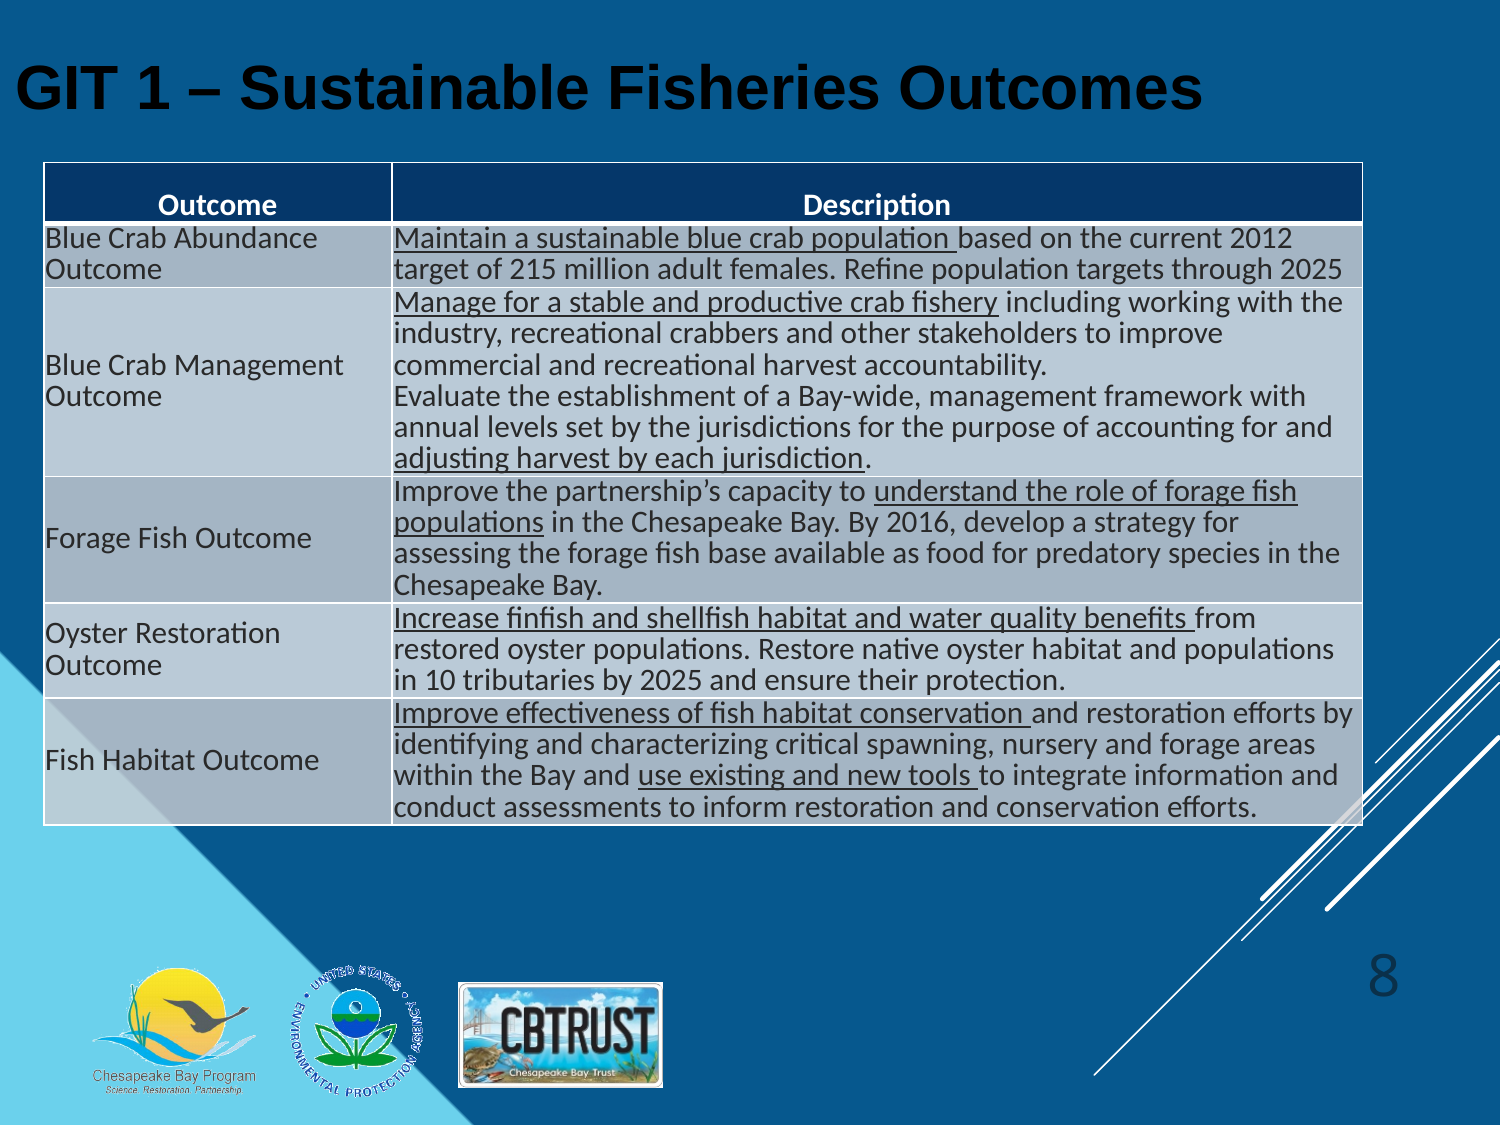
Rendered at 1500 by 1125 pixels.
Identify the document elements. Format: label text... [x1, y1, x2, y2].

table_header Outcome [45, 163, 391, 221]
table_header Description [393, 163, 1362, 221]
title GIT 1 – Sustainable Fisheries Outcomes [0, 6, 1500, 163]
table_cell Fish Habitat Outcome [45, 699, 391, 824]
table_cell Increase finfish and shellfish habitat and water quality benefits from restored oyster populations. Restore native oyster habitat and populations in 10 tributaries by 2025 and ensure their protection. [393, 604, 1362, 697]
table_cell Blue Crab Abundance Outcome [45, 226, 391, 287]
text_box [88, 944, 663, 1101]
table_cell Oyster Restoration Outcome [45, 604, 391, 697]
table_cell Forage Fish Outcome [45, 477, 391, 602]
table_cell Blue Crab Management Outcome [45, 288, 391, 476]
slide_number 8 [1275, 915, 1416, 1025]
table_cell Manage for a stable and productive crab fishery including working with the industry, recreational crabbers and other stakeholders to improve commercial and recreational harvest accountability. Evaluate the establishment of a Bay-wide, management framework with annual levels set by the jurisdictions for the purpose of accounting for and adjusting harvest by each jurisdiction. [393, 288, 1362, 476]
table_cell Improve effectiveness of fish habitat conservation and restoration efforts by identifying and characterizing critical spawning, nursery and forage areas within the Bay and use existing and new tools to integrate information and conduct assessments to inform restoration and conservation efforts. [393, 699, 1362, 824]
table_cell Improve the partnership’s capacity to understand the role of forage fish populations in the Chesapeake Bay. By 2016, develop a strategy for assessing the forage fish base available as food for predatory species in the Chesapeake Bay. [393, 477, 1362, 602]
table_cell Maintain a sustainable blue crab population based on the current 2012 target of 215 million adult females. Refine population targets through 2025 [393, 226, 1362, 287]
